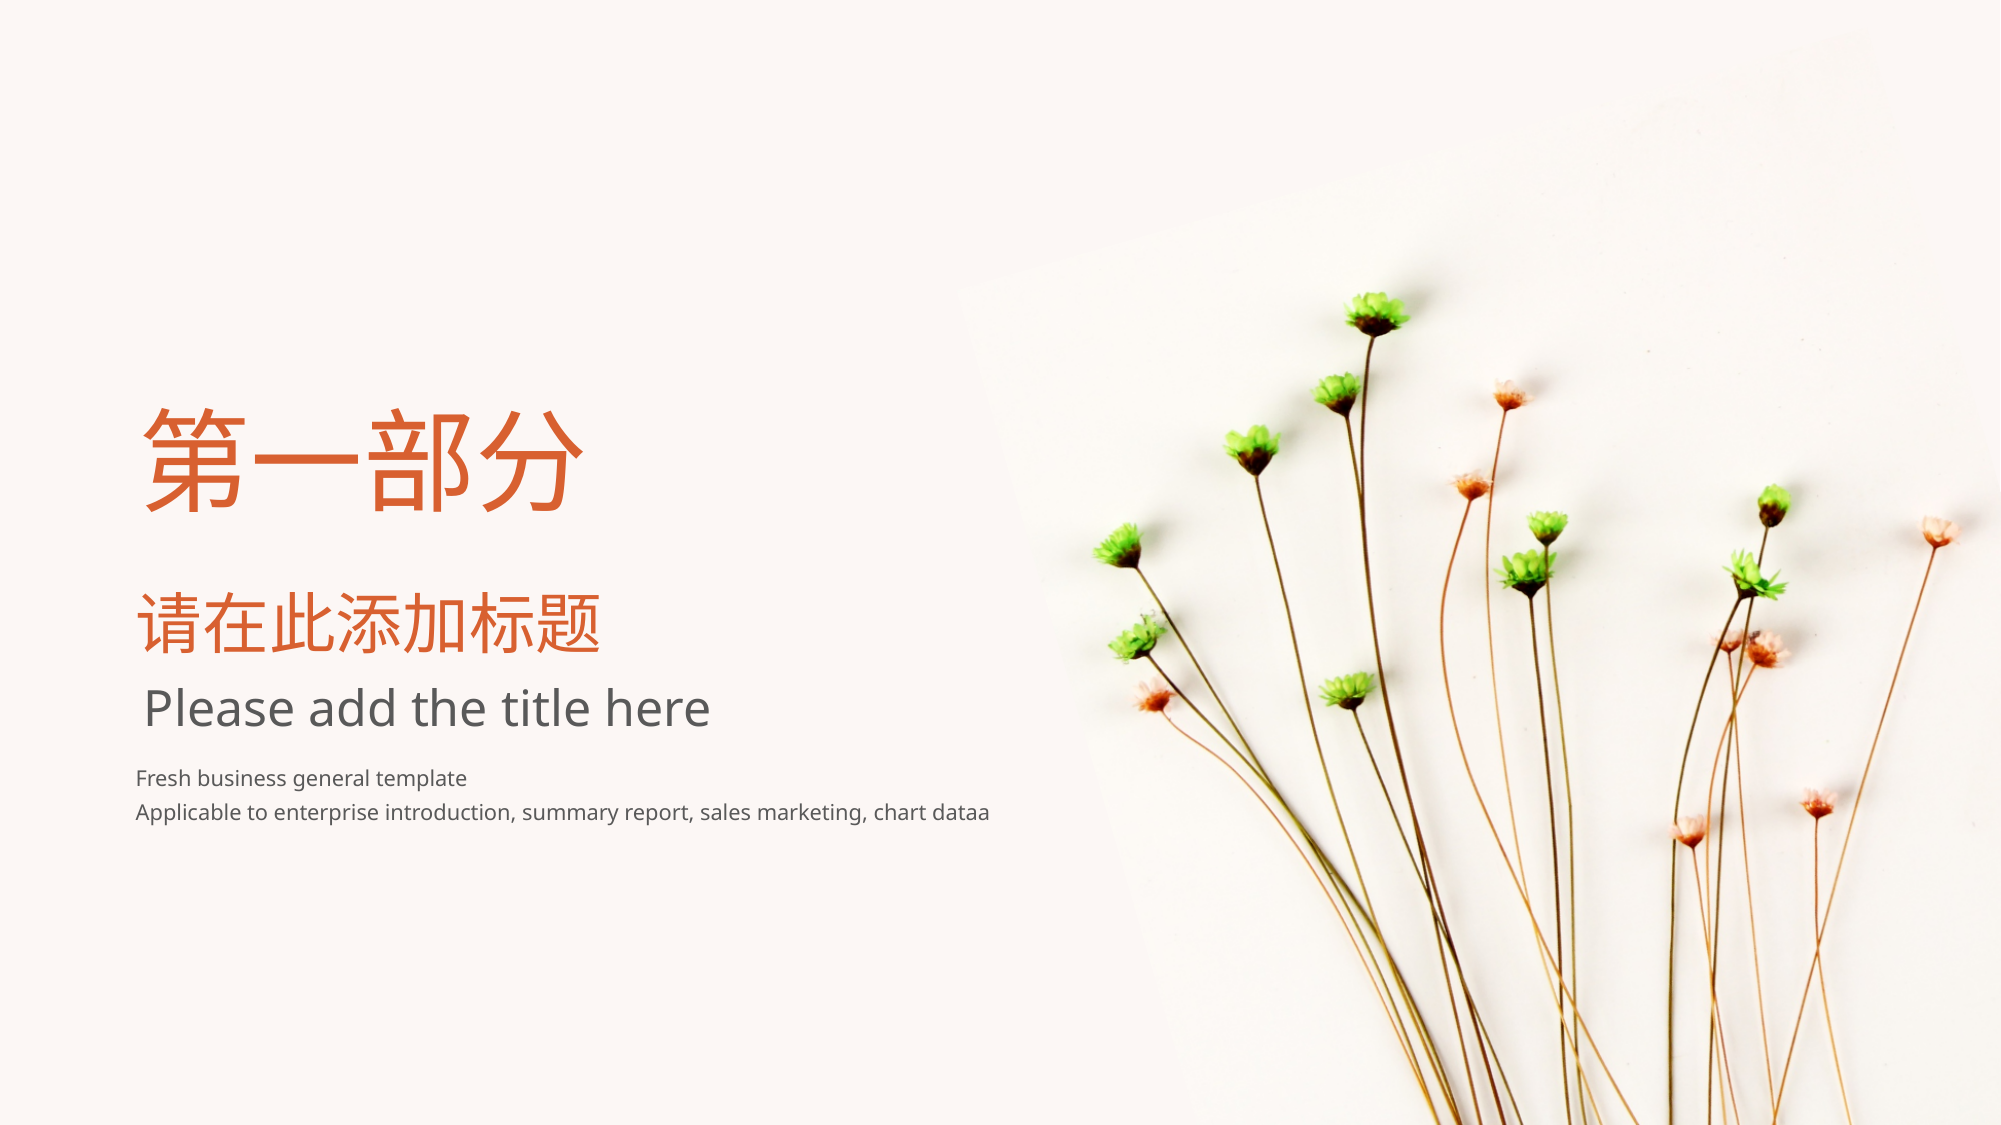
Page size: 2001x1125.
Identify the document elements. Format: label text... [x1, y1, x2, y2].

text_box 请在此添加标题 [120, 574, 703, 670]
text_box 第一部分 [123, 384, 604, 534]
text_box Fresh business general template Applicable to enterprise introduction, summary report, sales marketing, chart dataa [120, 749, 1040, 833]
picture [956, 27, 2001, 1125]
text_box Please add the title here [129, 668, 727, 744]
